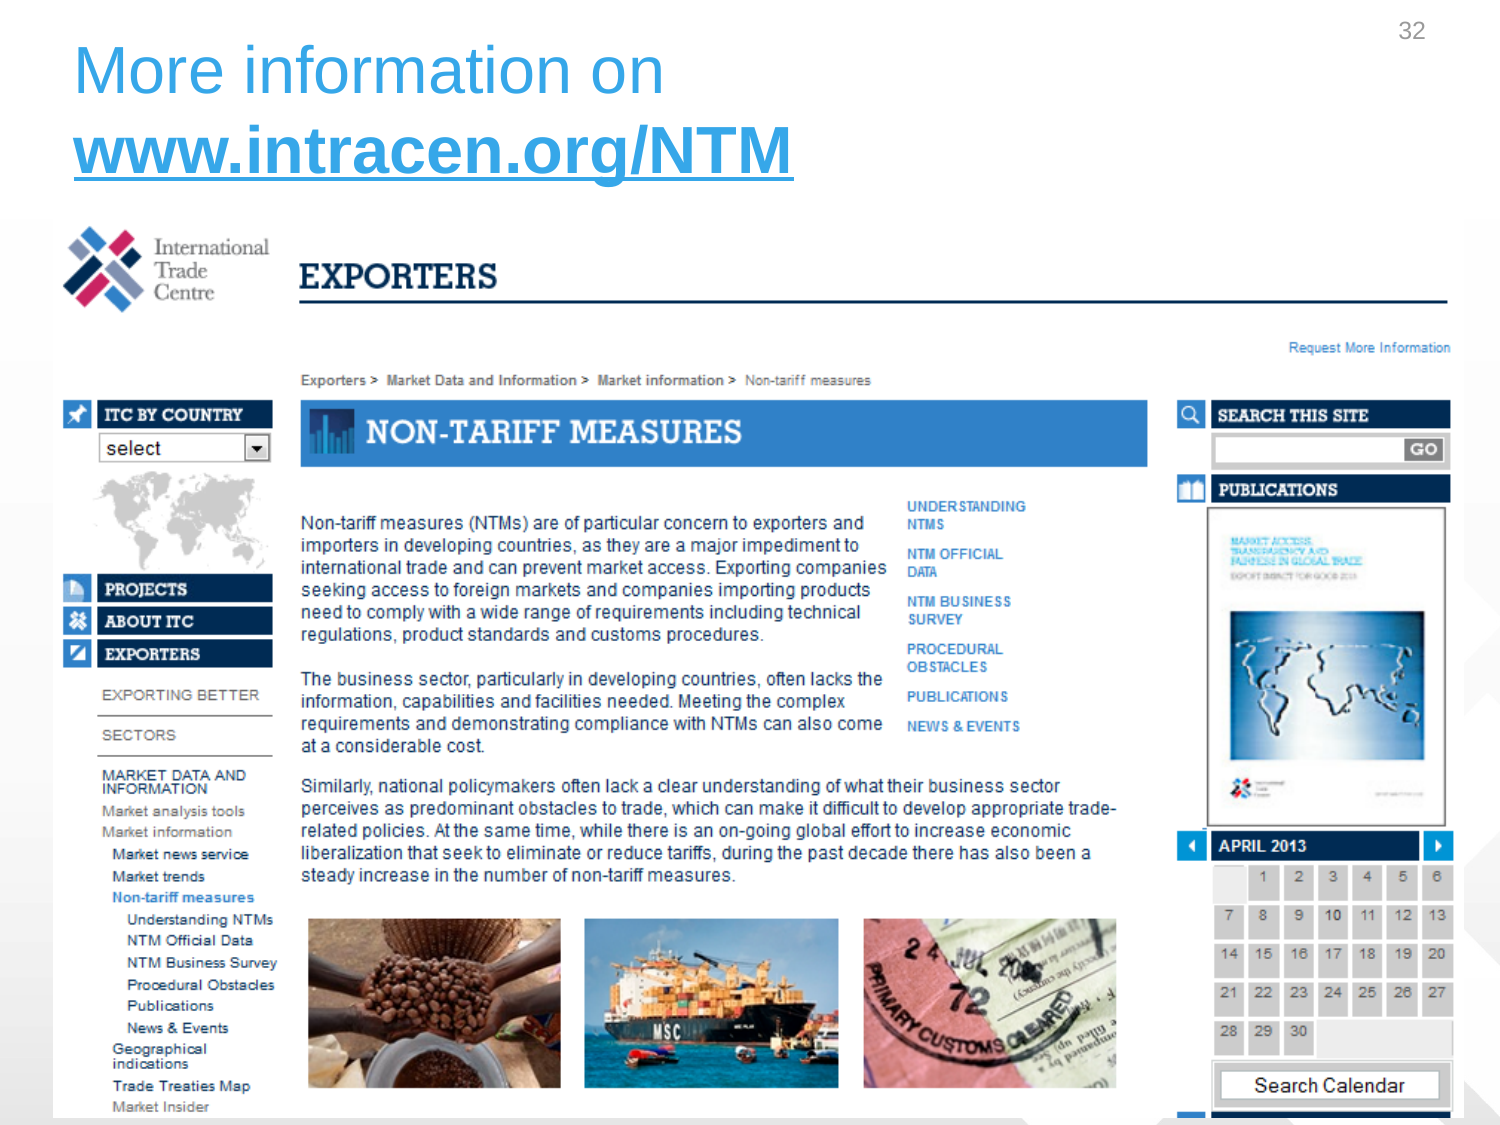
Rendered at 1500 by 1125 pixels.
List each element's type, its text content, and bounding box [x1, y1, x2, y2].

picture [0, 0, 1500, 1125]
title More information on www.intracen.org/NTM [58, 18, 1341, 218]
slide_number 32 [1335, 0, 1442, 60]
